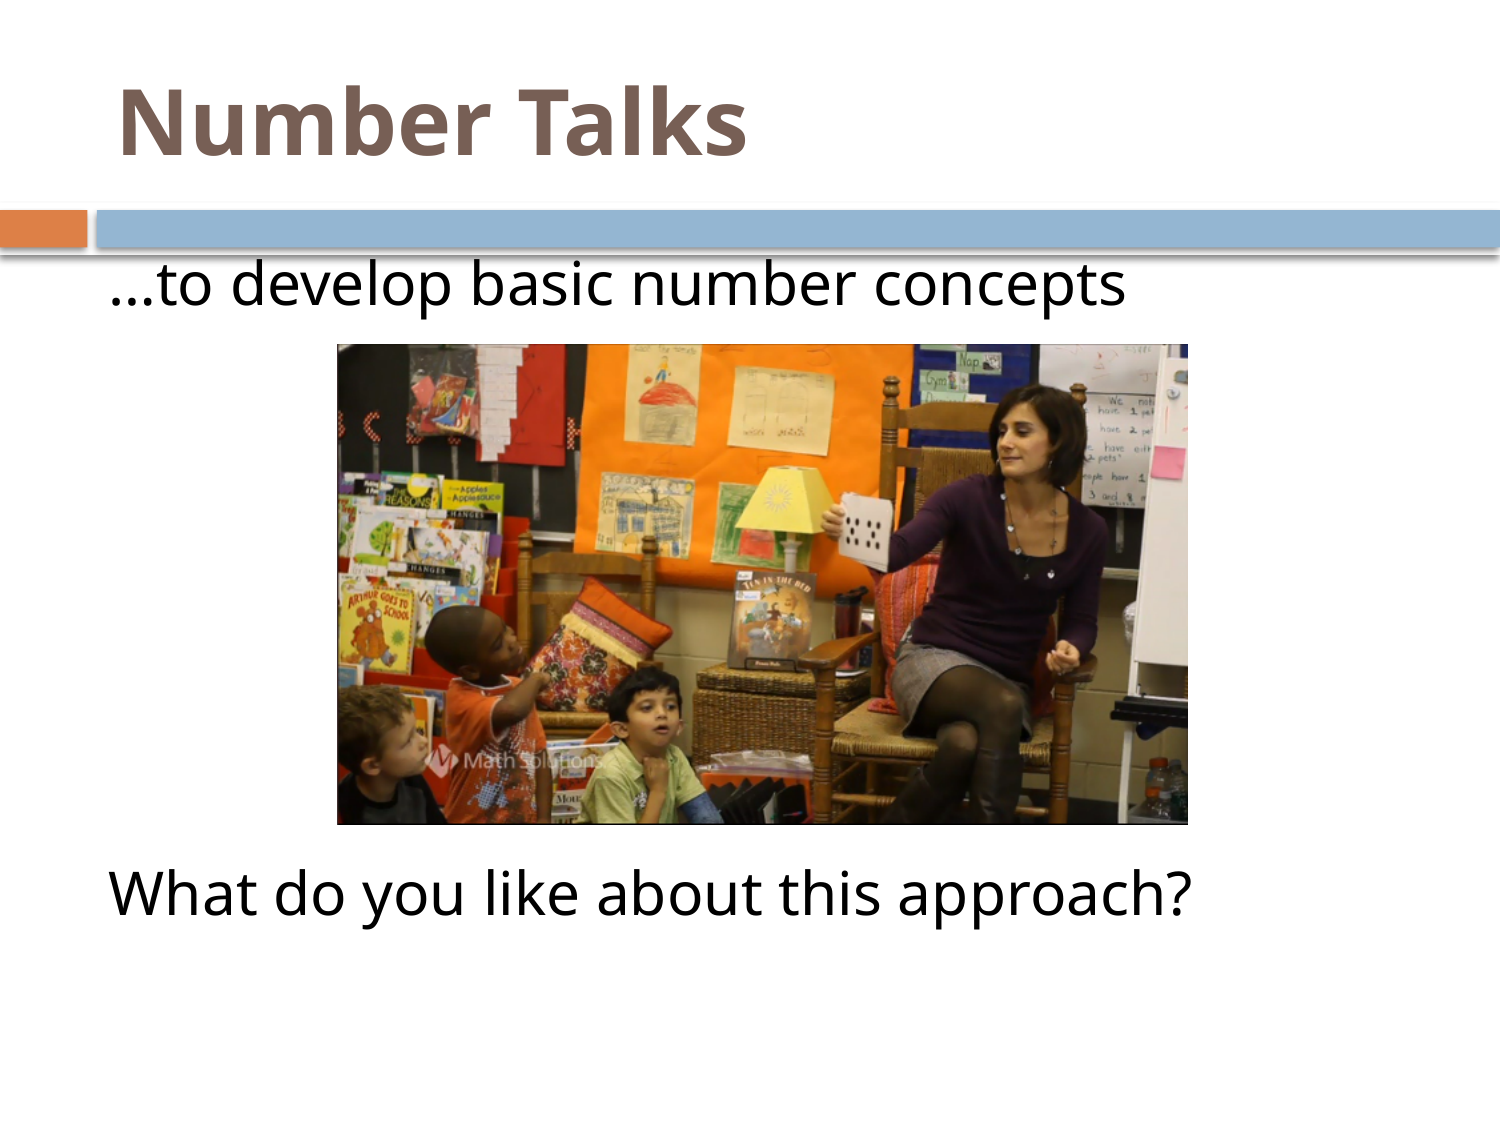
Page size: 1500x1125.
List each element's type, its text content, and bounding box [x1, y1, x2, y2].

picture [337, 344, 1188, 826]
title Number Talks [100, 37, 1438, 200]
list …to develop basic number concepts What do you like about this approach? [75, 237, 1325, 1050]
